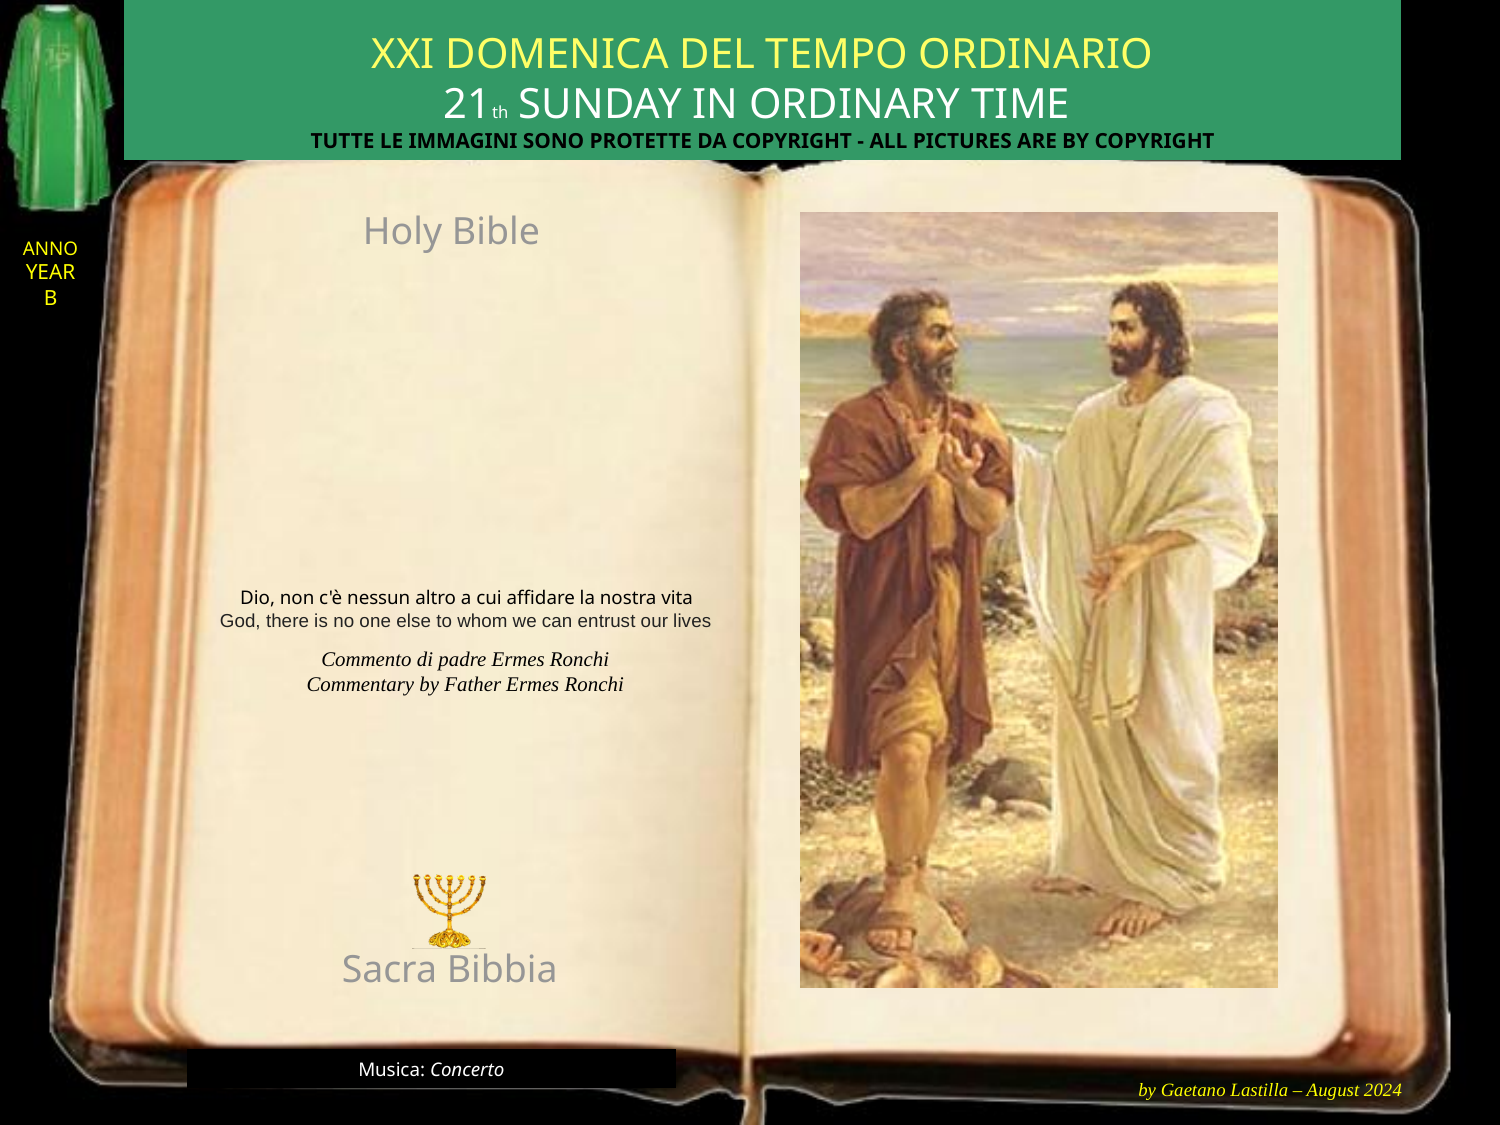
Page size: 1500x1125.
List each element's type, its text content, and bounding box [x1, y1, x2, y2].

text_box by Gaetano Lastilla – August 2024 [1038, 1070, 1500, 1108]
text_box Dio, non c'è nessun altro a cui affidare la nostra vita God, there is no one else to whom we can entrust our lives [164, 571, 767, 639]
text_box Sacra Bibbia [187, 937, 713, 998]
picture [0, 0, 1500, 1125]
text_box Commento di padre Ermes Ronchi Commentary by Father Ermes Ronchi [255, 638, 675, 703]
text_box ANNO YEAR B [7, 229, 93, 317]
text_box Holy Bible [348, 199, 556, 260]
text_box XXI DOMENICA DEL TEMPO ORDINARIO 21th SUNDAY IN ORDINARY TIME TUTTE LE IMMAGINI SONO PROTETTE DA COPYRIGHT - ALL PICTURES ARE BY COPYRIGHT [124, 0, 1400, 160]
text_box Musica: Concerto [187, 1050, 675, 1088]
